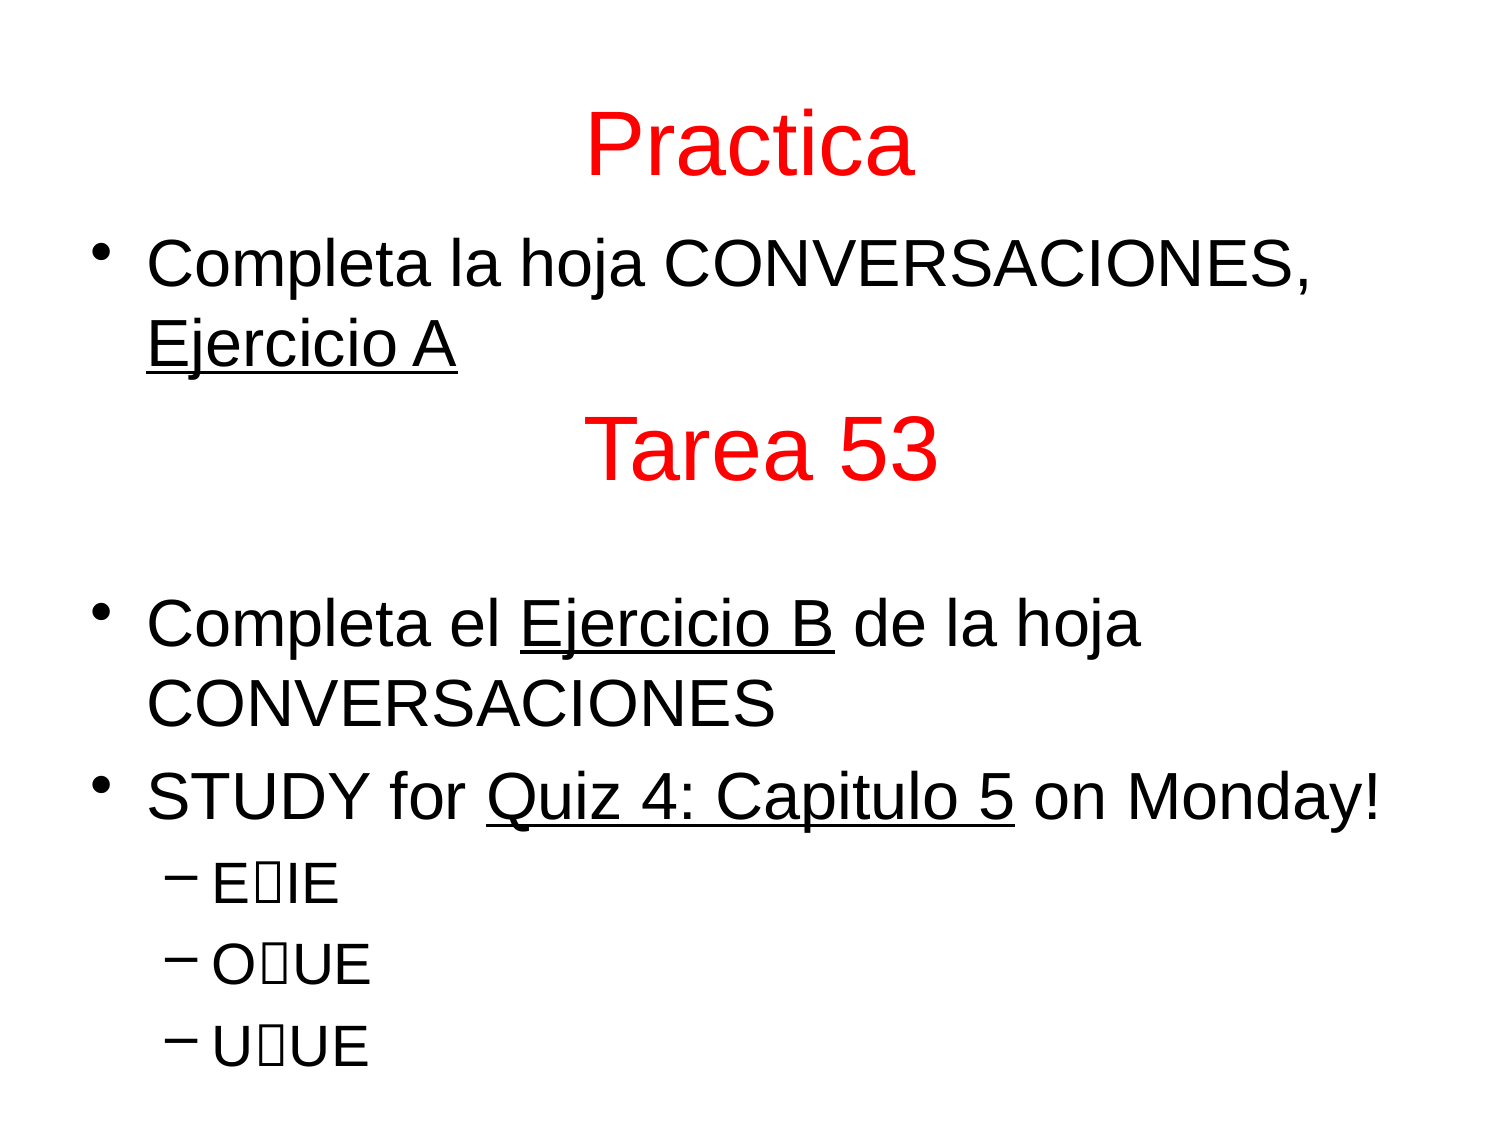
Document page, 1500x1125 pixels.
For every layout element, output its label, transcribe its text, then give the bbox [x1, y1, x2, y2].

title Practica [75, 45, 1425, 212]
list Completa la hoja CONVERSACIONES, Ejercicio A Completa el Ejercicio B de la hoja CONVERSACIONES STUDY for Quiz 4: Capitulo 5 on Monday! EIE OUE UUE [75, 212, 1425, 1005]
text_box Tarea 53 [87, 350, 1438, 538]
